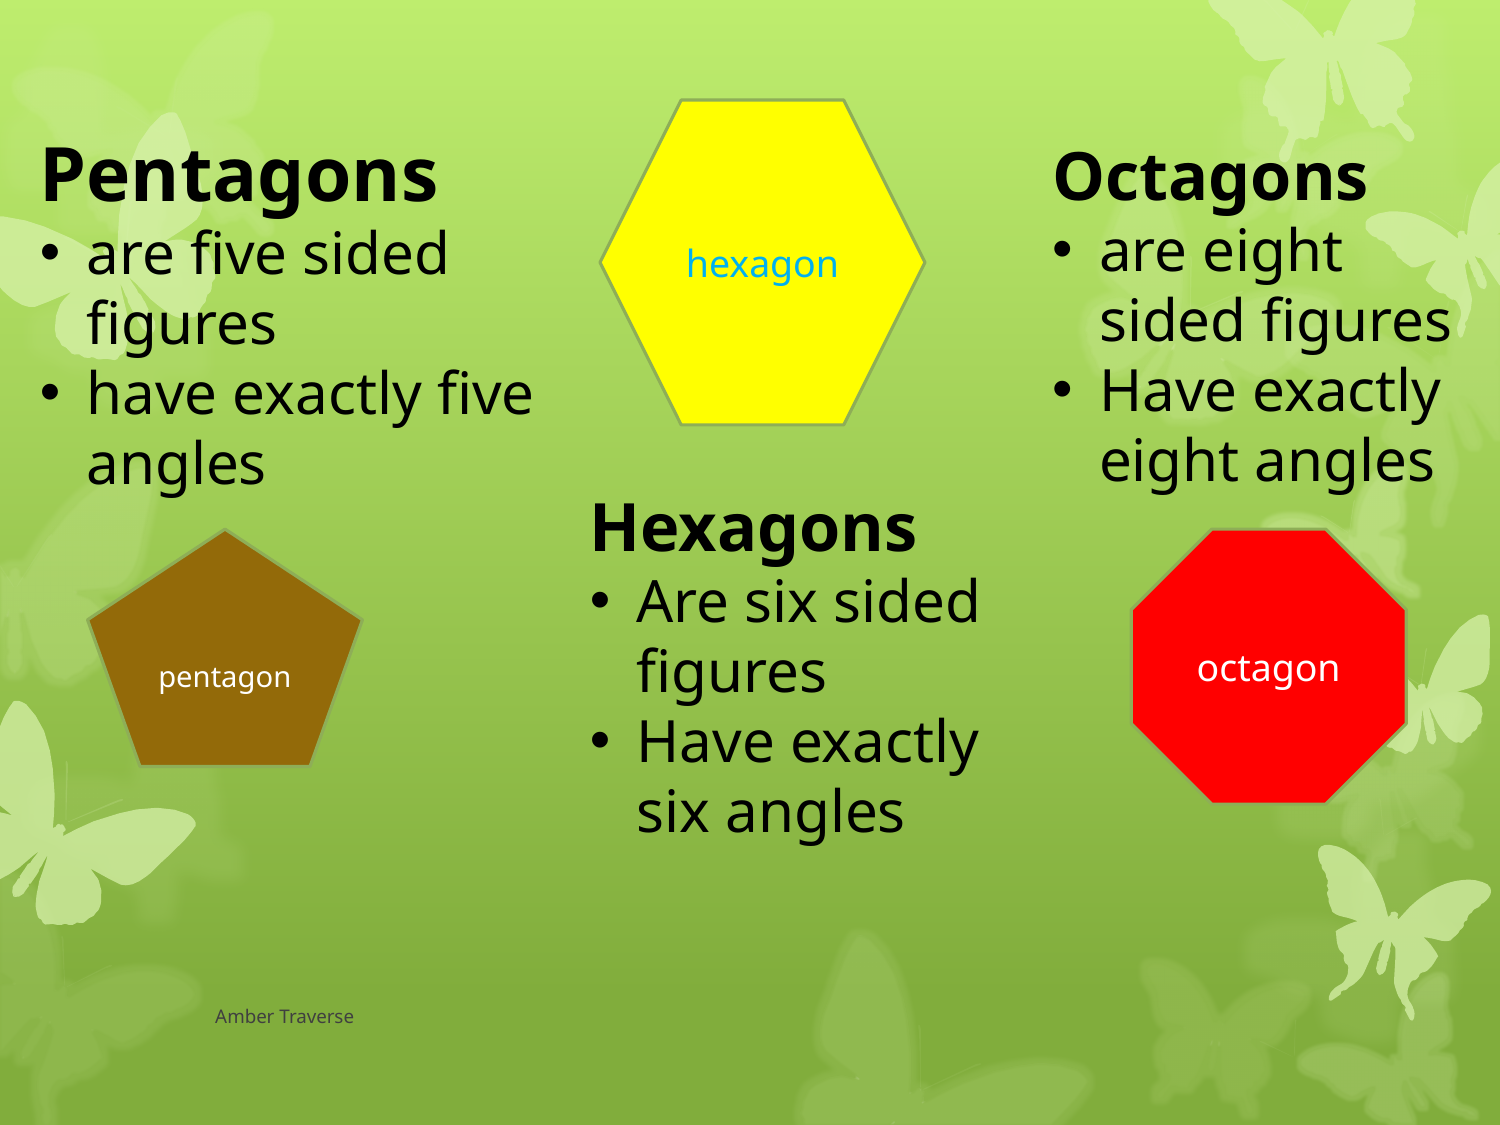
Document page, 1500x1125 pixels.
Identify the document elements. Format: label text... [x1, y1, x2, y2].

footer Amber Traverse [200, 975, 1063, 1035]
text_box Pentagons are five sided figures have exactly five angles [24, 118, 588, 504]
text_box hexagon [598, 98, 927, 427]
text_box octagon [1129, 527, 1408, 806]
text_box pentagon [86, 527, 364, 769]
text_box Hexagons Are six sided figures Have exactly six angles [575, 477, 1063, 852]
text_box Octagons are eight sided figures Have exactly eight angles [1037, 126, 1500, 501]
